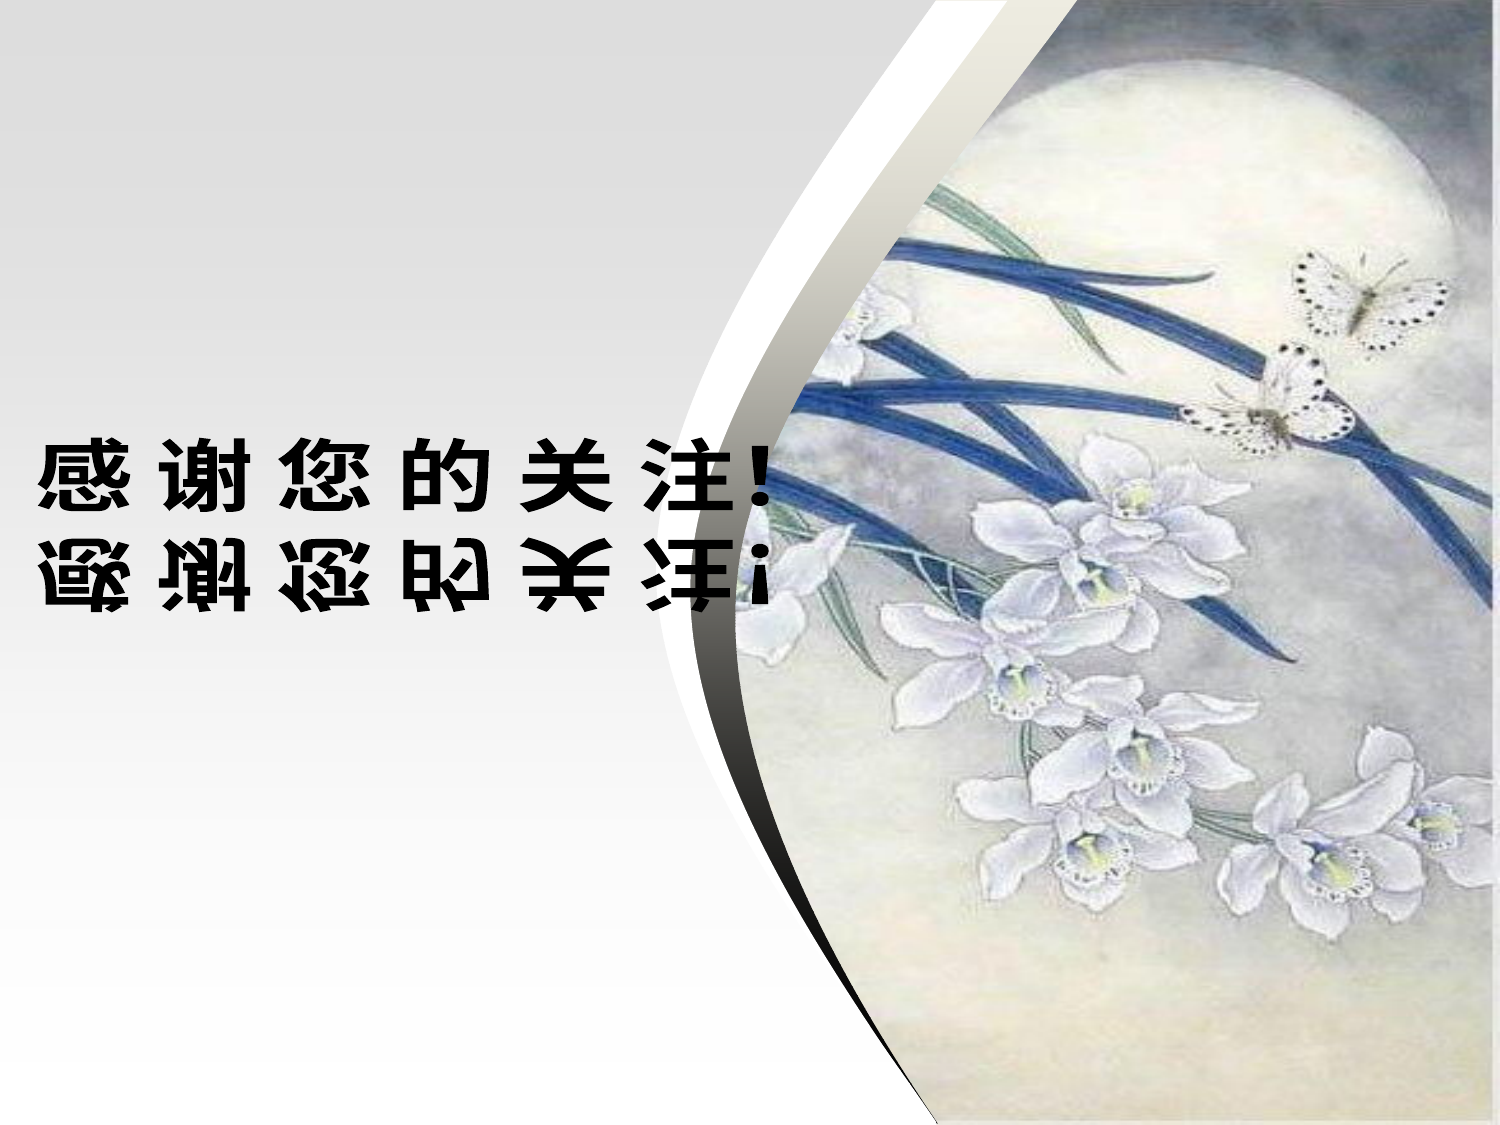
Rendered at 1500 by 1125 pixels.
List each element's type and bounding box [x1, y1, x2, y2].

picture [736, 0, 1500, 1125]
